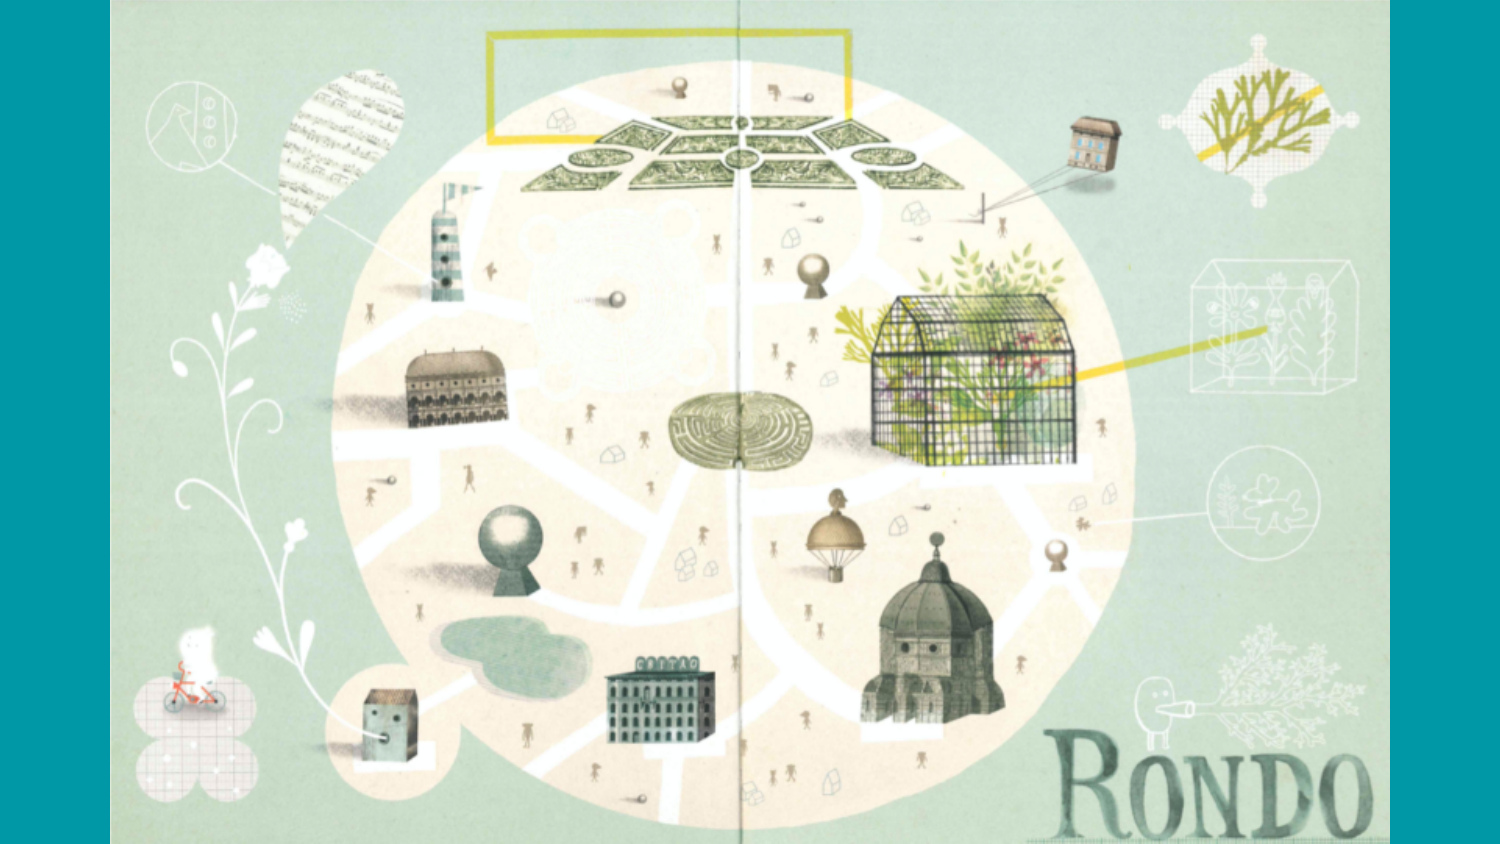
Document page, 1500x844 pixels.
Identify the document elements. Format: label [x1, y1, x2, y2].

picture [110, 0, 1390, 844]
